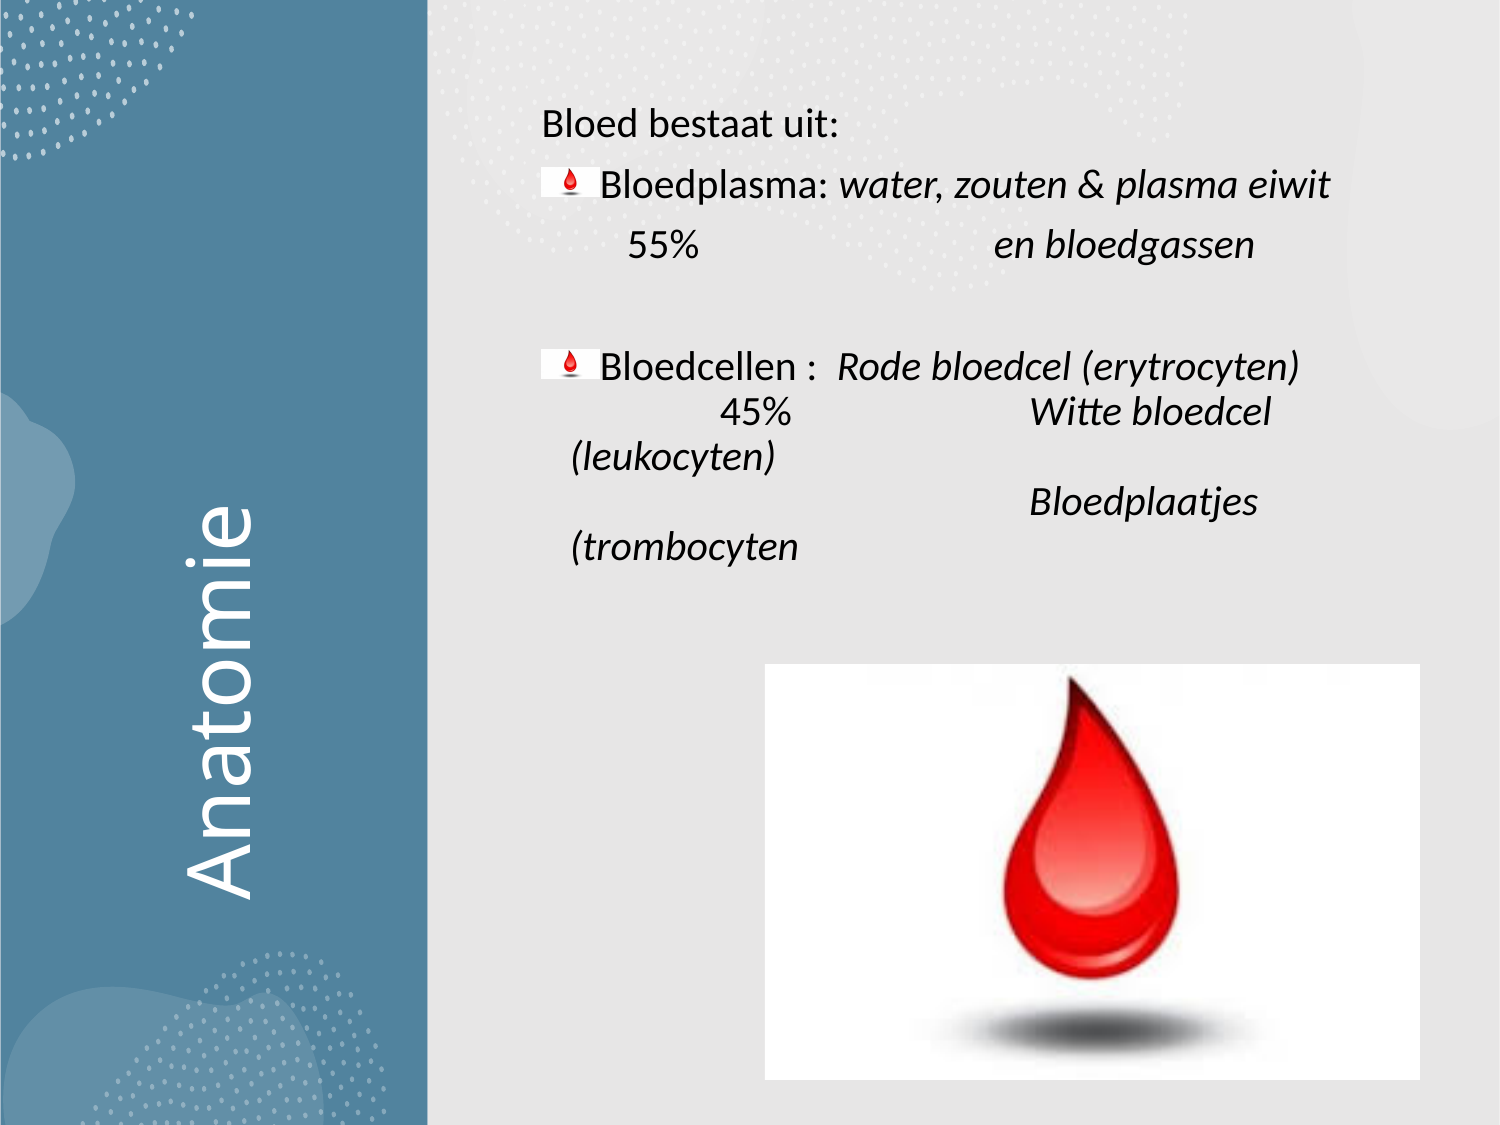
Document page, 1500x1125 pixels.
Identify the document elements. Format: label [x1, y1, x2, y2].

text_box [0, 0, 1500, 1125]
picture [764, 664, 1421, 1080]
